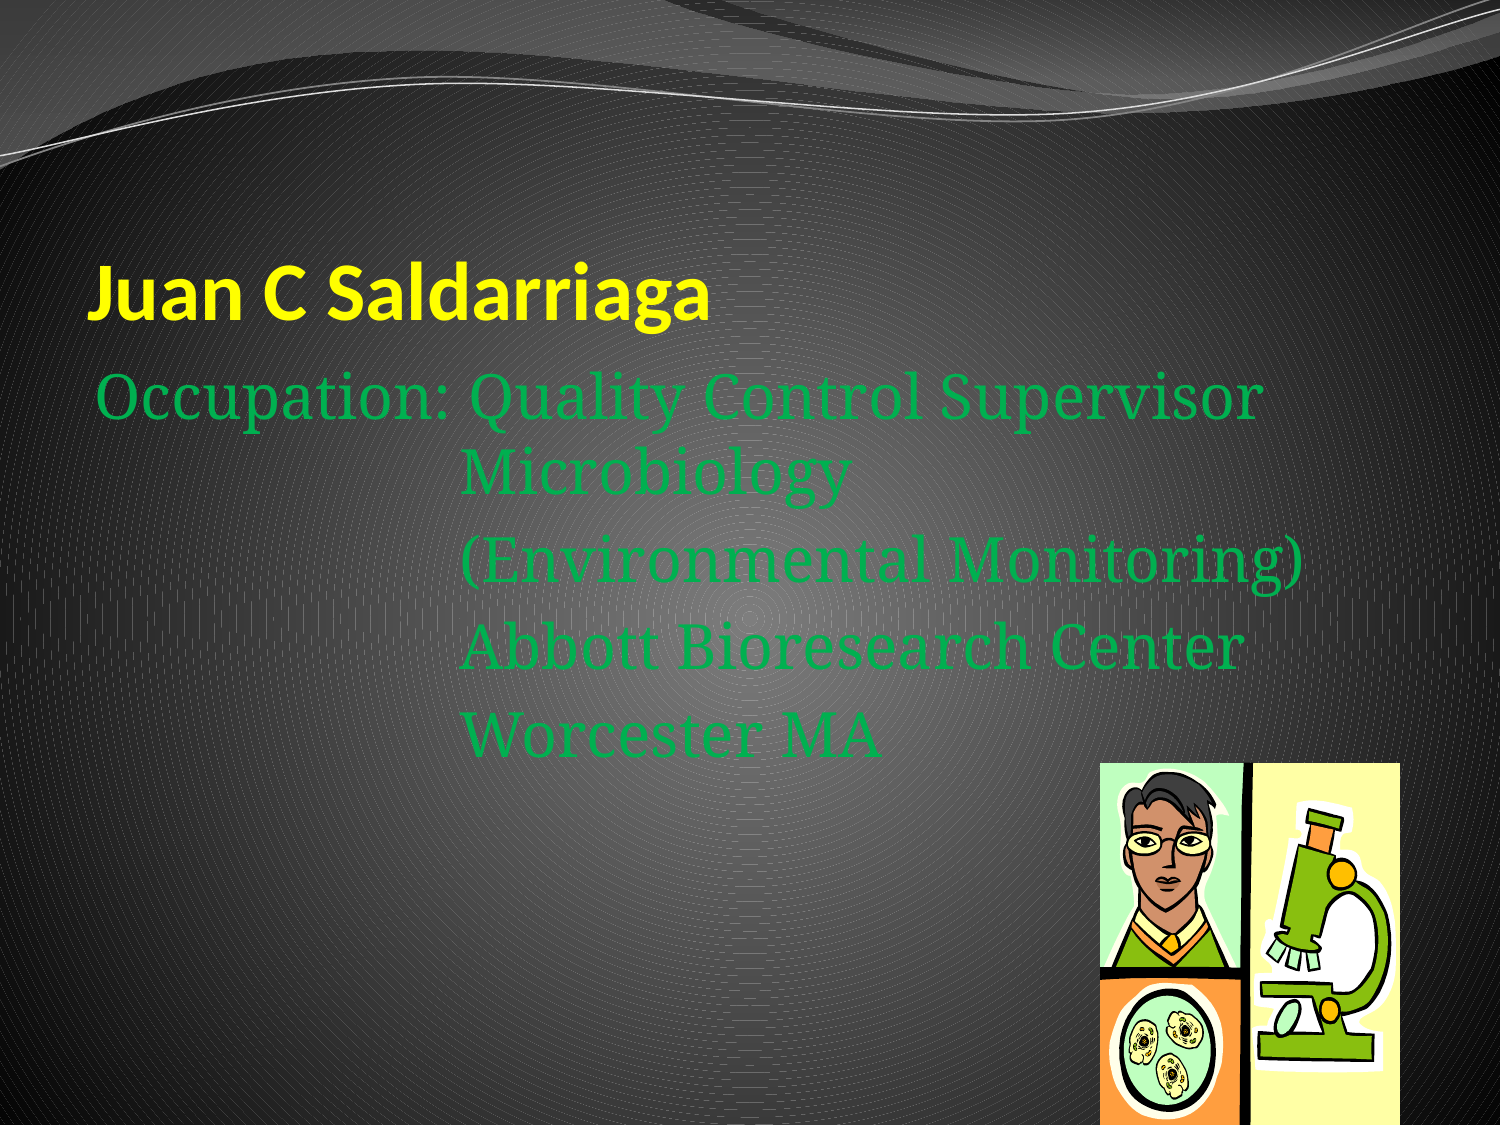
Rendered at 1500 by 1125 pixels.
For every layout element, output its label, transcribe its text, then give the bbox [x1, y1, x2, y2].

title Juan C Saldarriaga [86, 216, 1362, 338]
picture [1099, 762, 1401, 1125]
list Occupation: Quality Control Supervisor Microbiology (Environmental Monitoring) Abbott Bioresearch Center Worcester MA [86, 350, 1362, 788]
